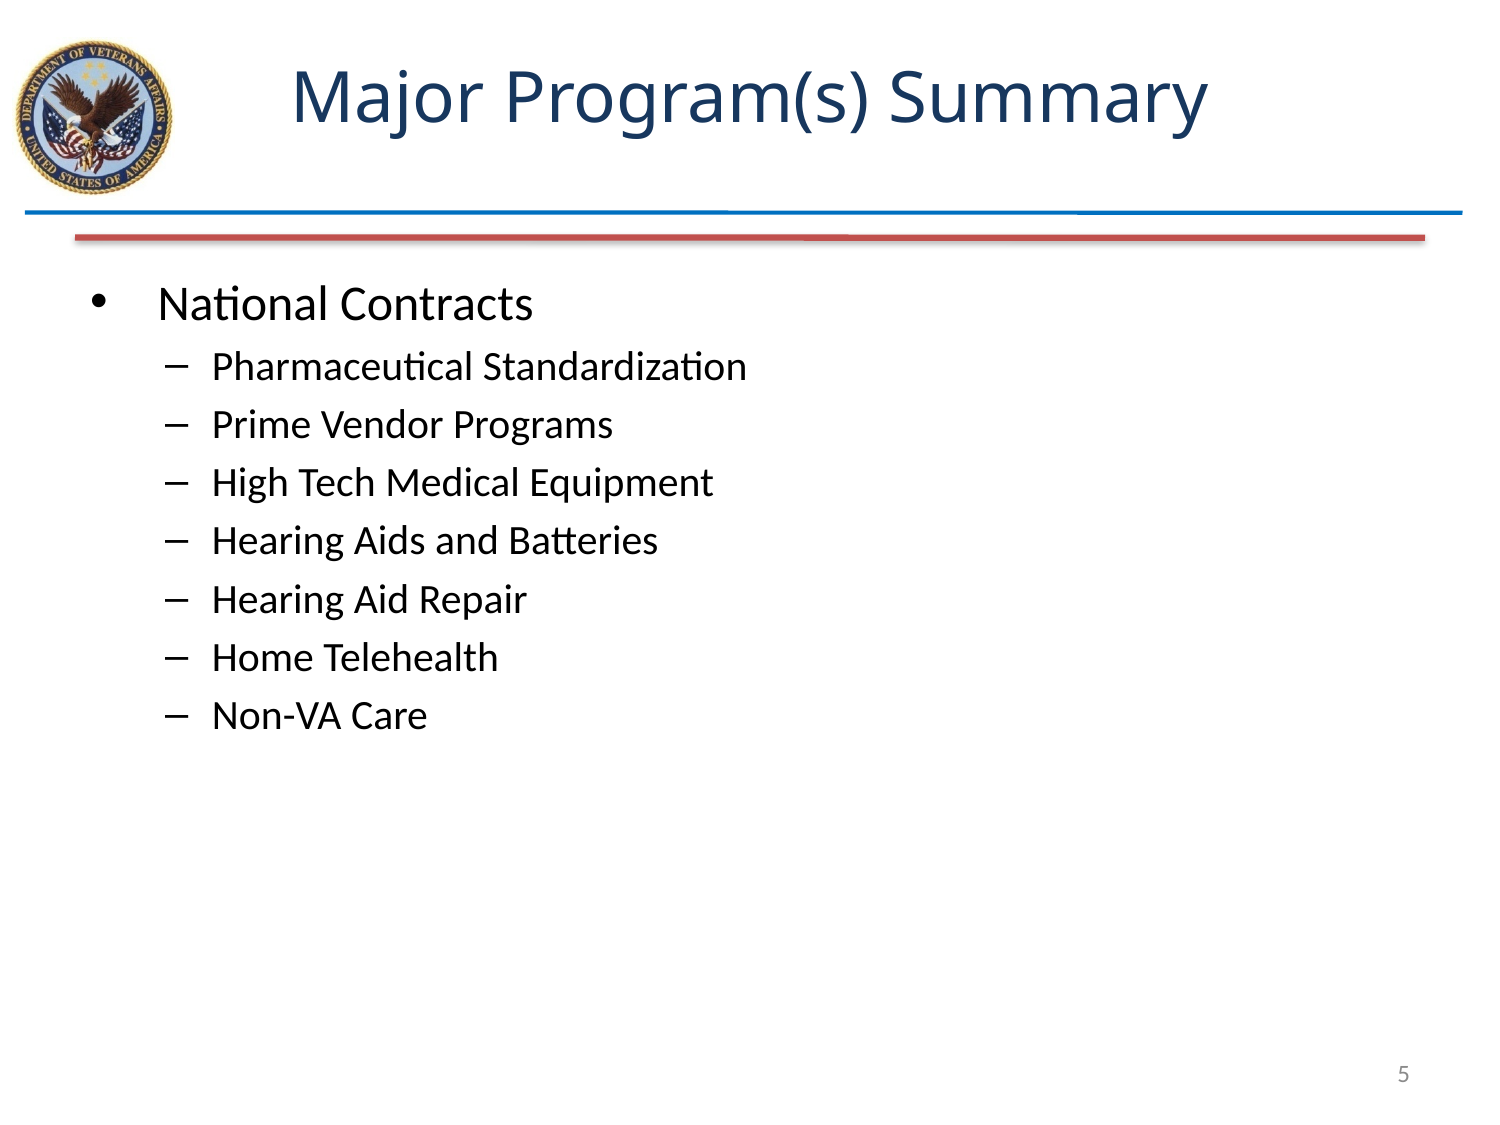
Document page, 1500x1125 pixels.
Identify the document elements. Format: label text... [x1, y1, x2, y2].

picture [12, 37, 176, 201]
slide_number 5 [1074, 1076, 1425, 1103]
list National Contracts Pharmaceutical Standardization Prime Vendor Programs High Tech Medical Equipment Hearing Aids and Batteries Hearing Aid Repair Home Telehealth Non-VA Care [74, 262, 1426, 1076]
title Major Program(s) Summary [74, 0, 1426, 188]
